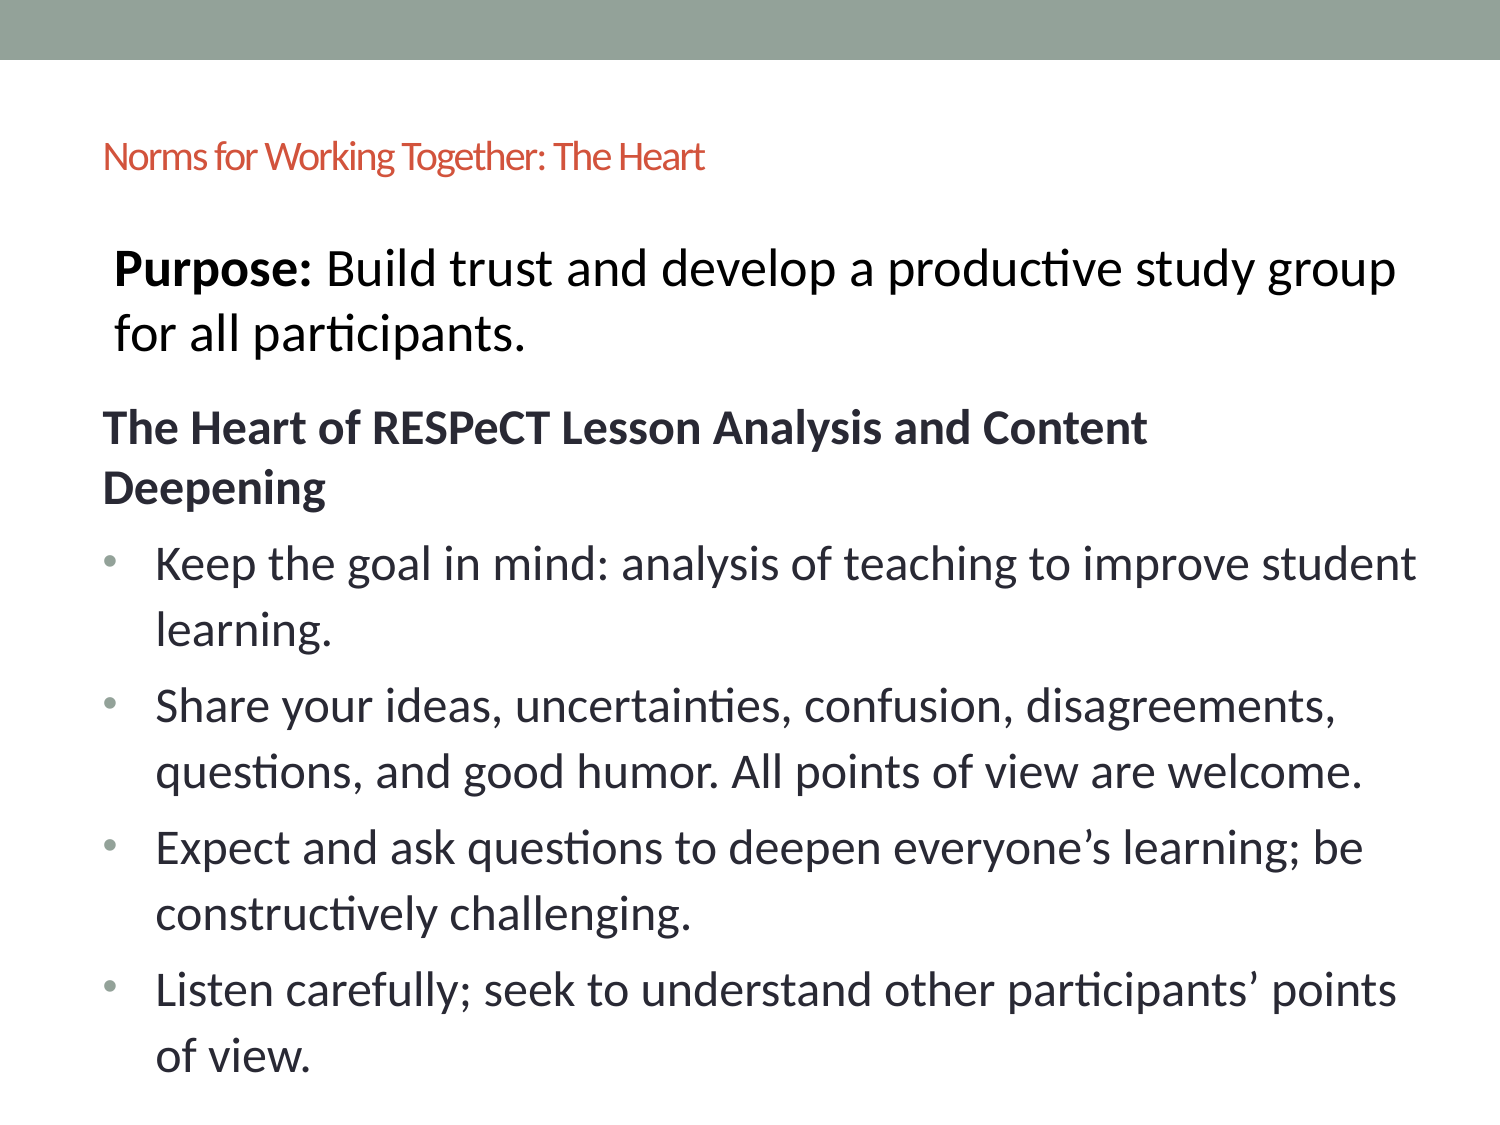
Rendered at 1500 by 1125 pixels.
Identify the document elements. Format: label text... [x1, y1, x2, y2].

title Norms for Working Together: The Heart [87, 75, 1435, 238]
list The Heart of RESPeCT Lesson Analysis and Content Deepening Keep the goal in mind: analysis of teaching to improve student learning. Share your ideas, uncertainties, confusion, disagreements, questions, and good humor. All points of view are welcome. Expect and ask questions to deepen everyone’s learning; be constructively challenging. Listen carefully; seek to understand other participants’ points of view. [87, 387, 1438, 1093]
text_box Purpose: Build trust and develop a productive study group for all participants. [99, 224, 1439, 370]
